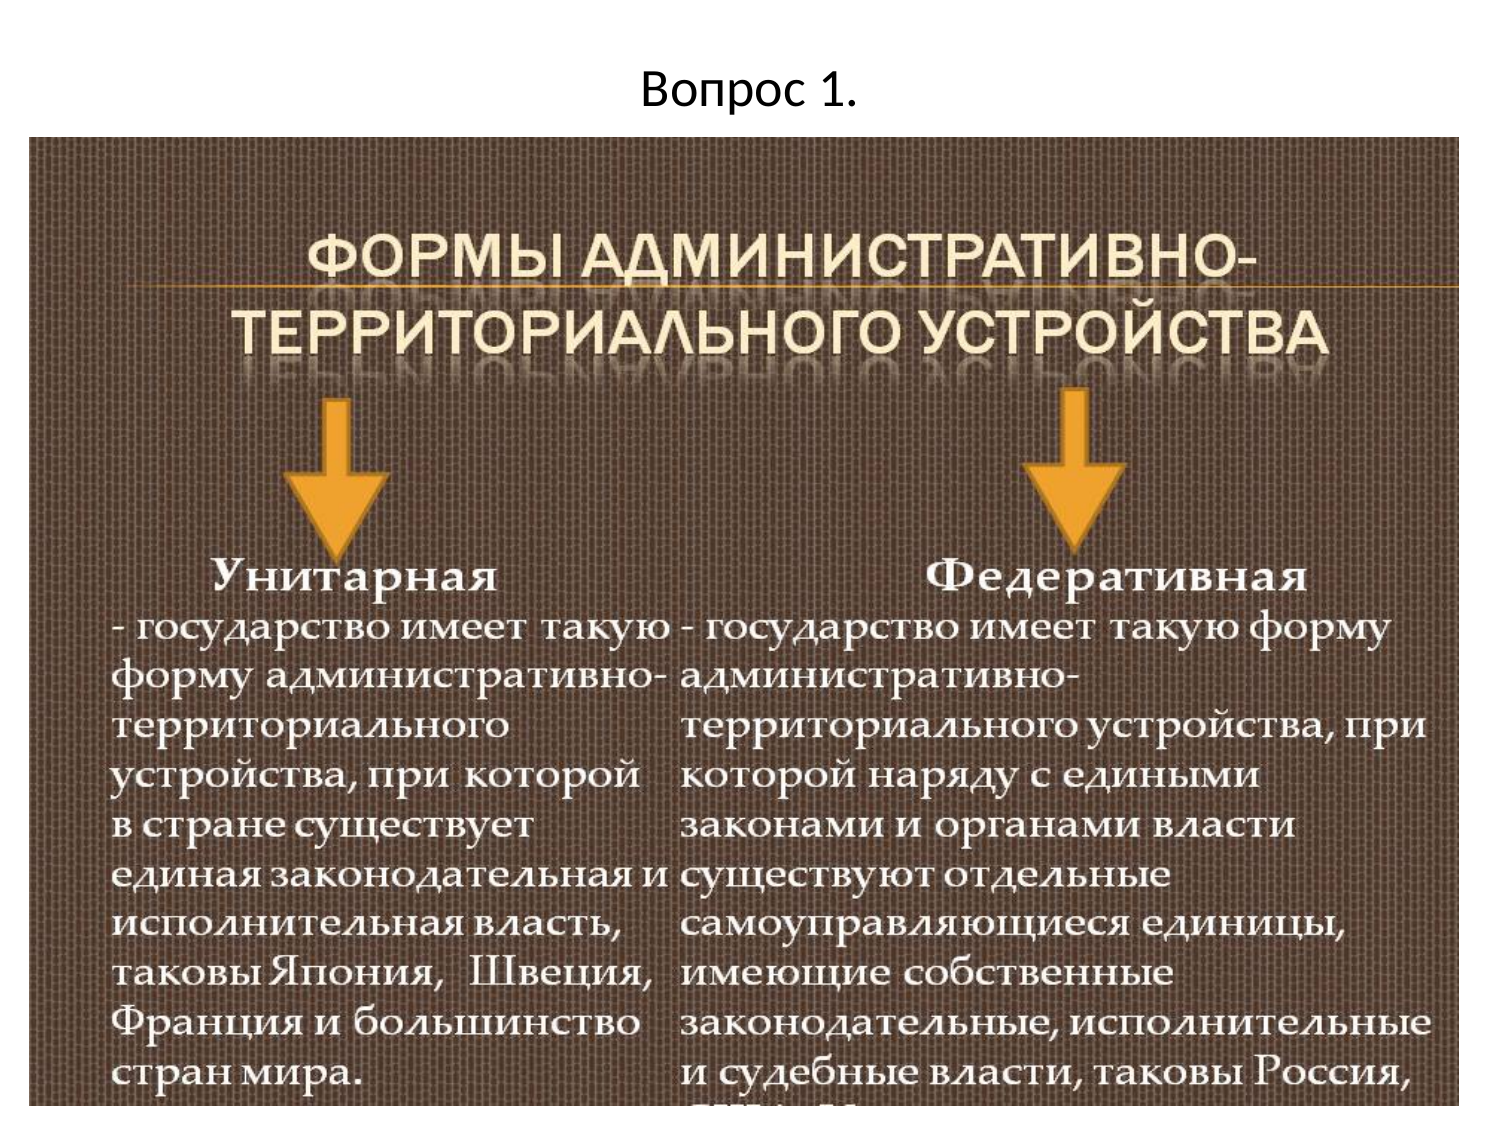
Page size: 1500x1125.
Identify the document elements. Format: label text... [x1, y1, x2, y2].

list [29, 136, 1459, 1107]
title Вопрос 1. [75, 45, 1425, 126]
